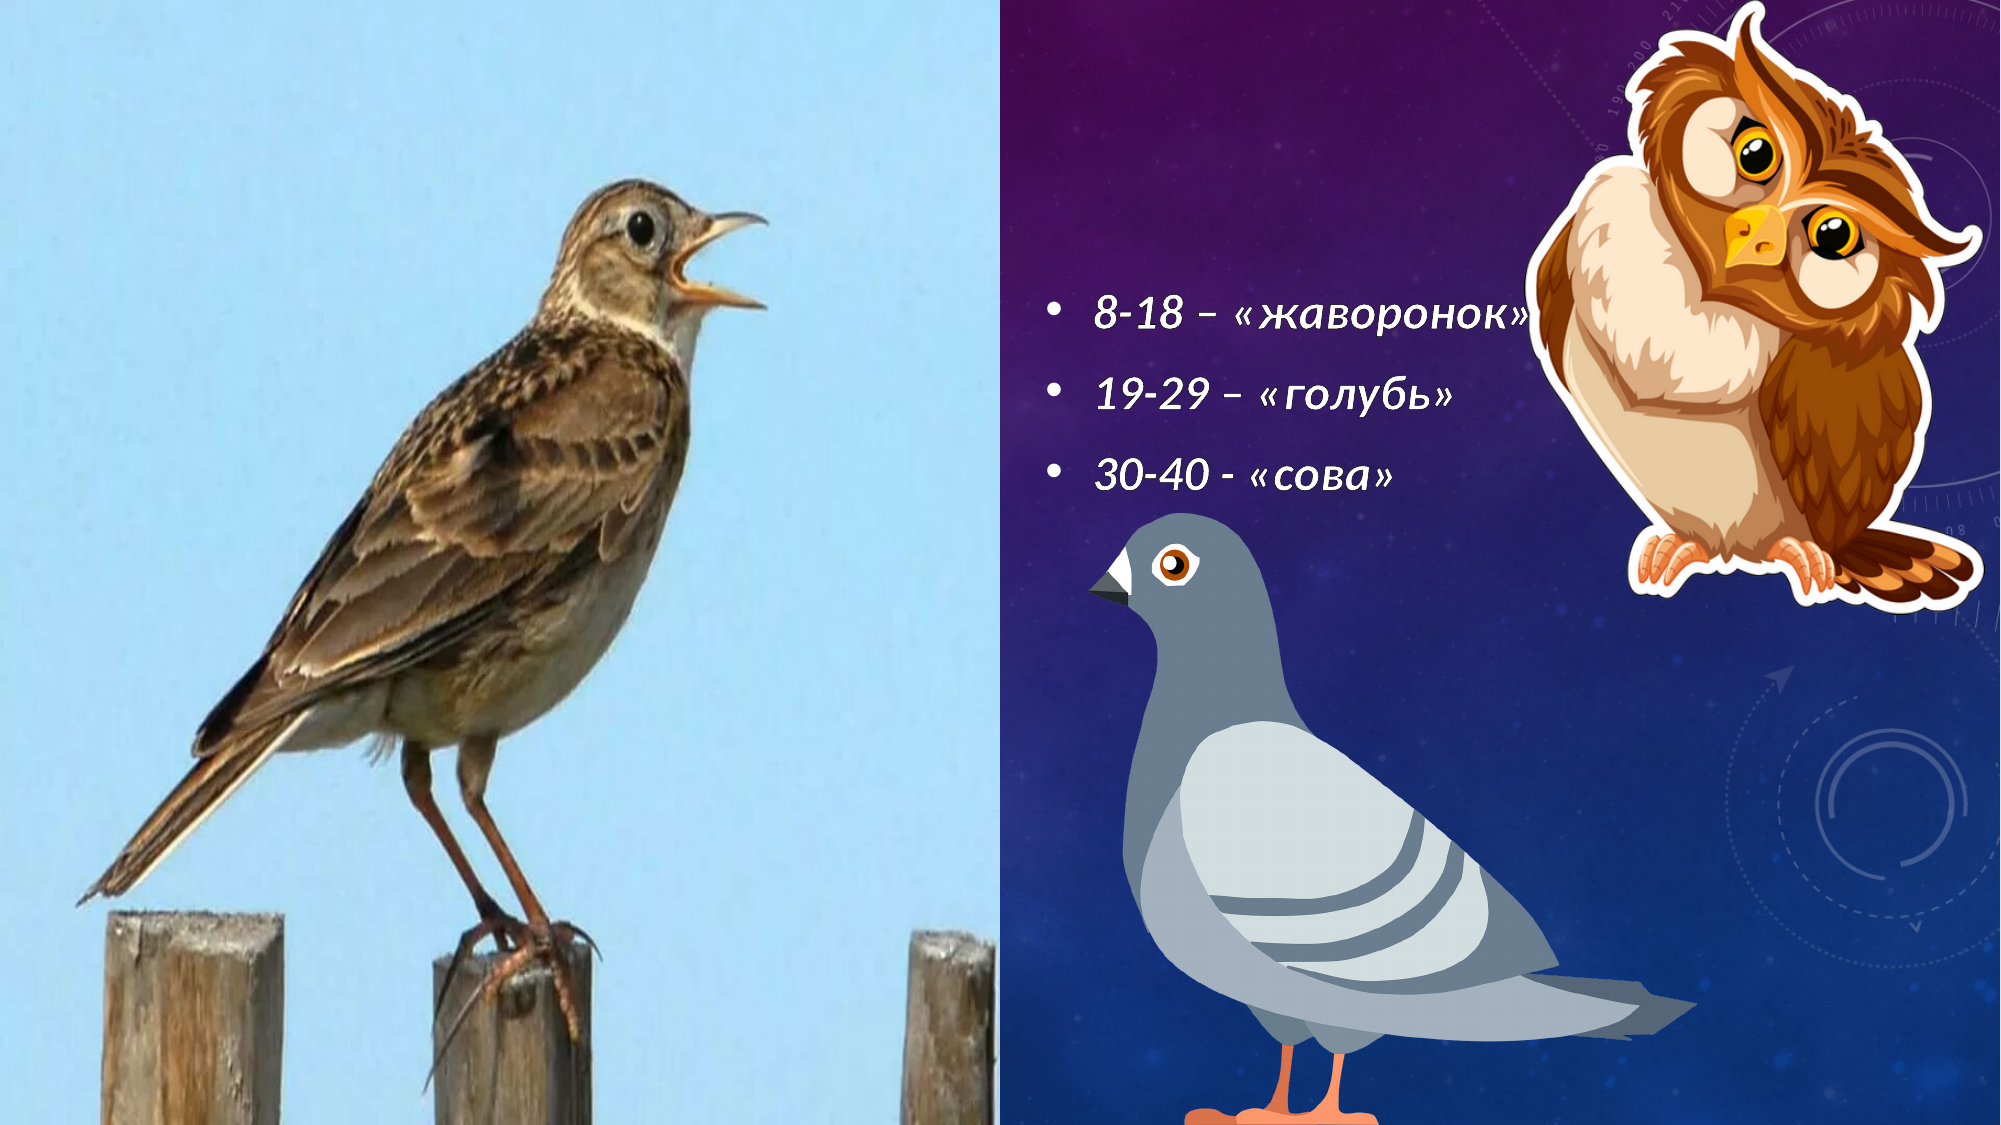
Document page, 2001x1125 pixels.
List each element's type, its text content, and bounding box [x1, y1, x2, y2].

list 8-18 – «жаворонок» 19-29 – «голубь» 30-40 - «сова» [1030, 90, 1518, 689]
picture [0, 0, 2001, 1125]
